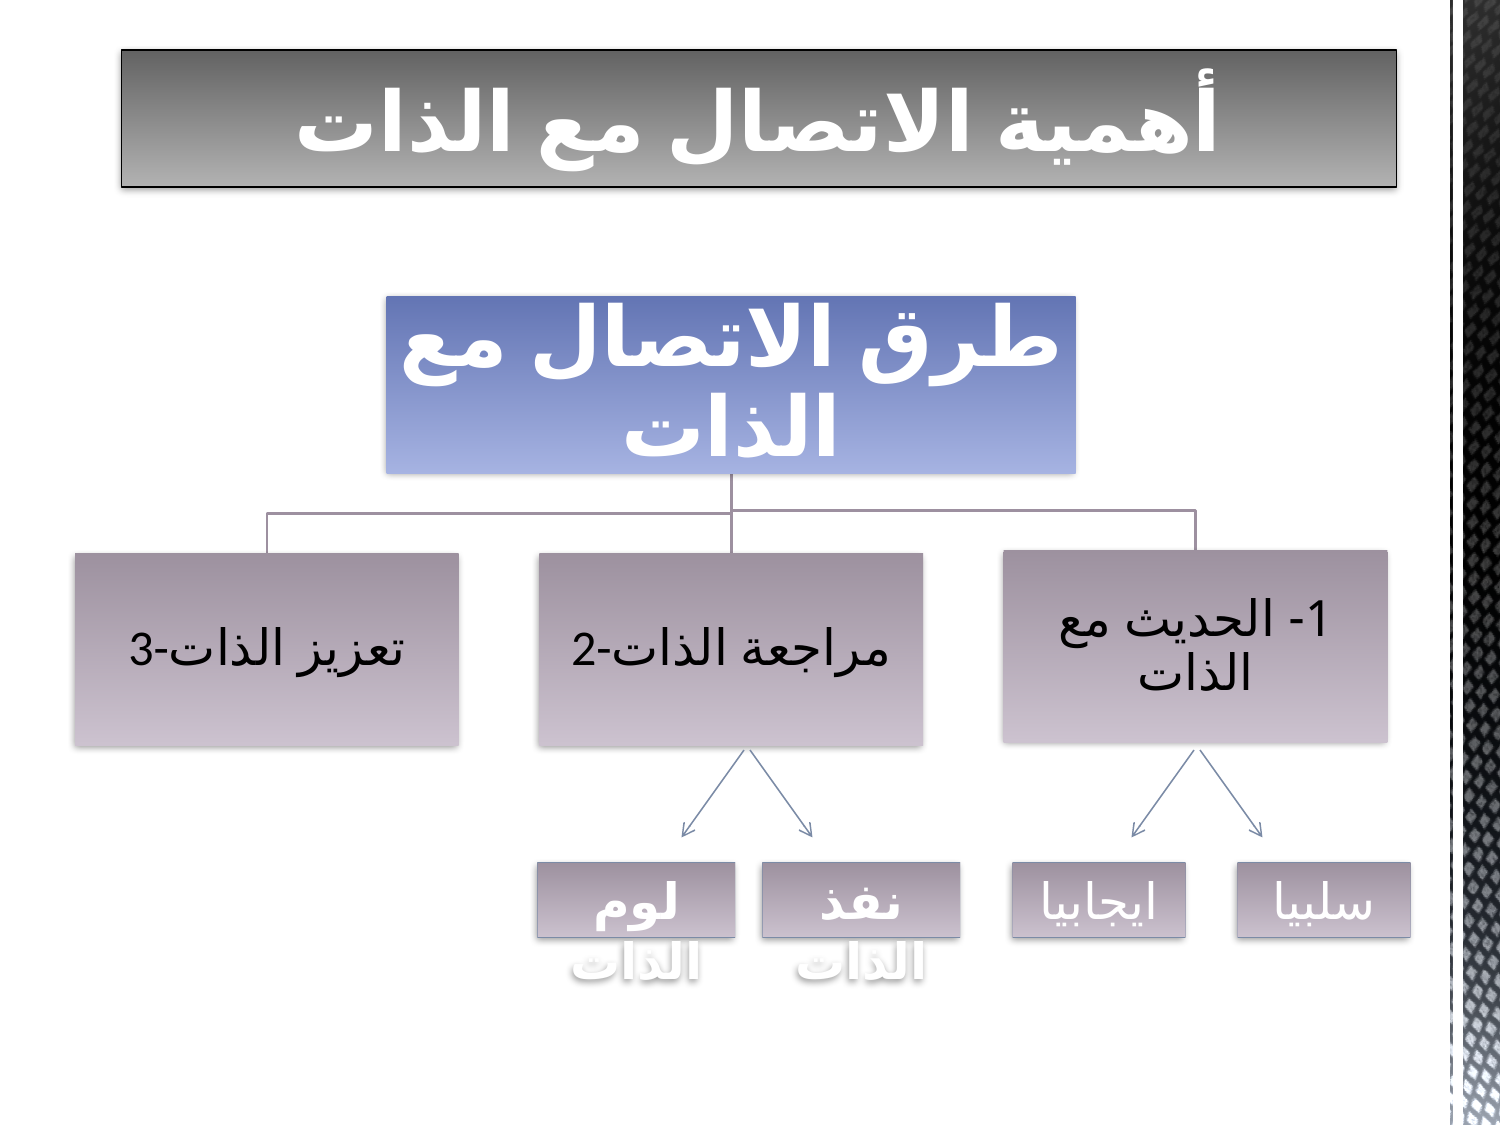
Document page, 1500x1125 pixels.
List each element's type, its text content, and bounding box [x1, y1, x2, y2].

text_box سلبيا [1237, 862, 1411, 938]
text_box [74, 187, 1388, 855]
title أهمية الاتصال مع الذات [121, 49, 1397, 188]
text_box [1131, 749, 1195, 838]
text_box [1199, 749, 1263, 838]
text_box ايجابيا [1012, 863, 1186, 938]
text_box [681, 749, 745, 838]
text_box نفذ الذات [762, 863, 961, 938]
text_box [749, 749, 813, 838]
picture [1447, 0, 1500, 1125]
text_box لوم الذات [537, 863, 736, 938]
